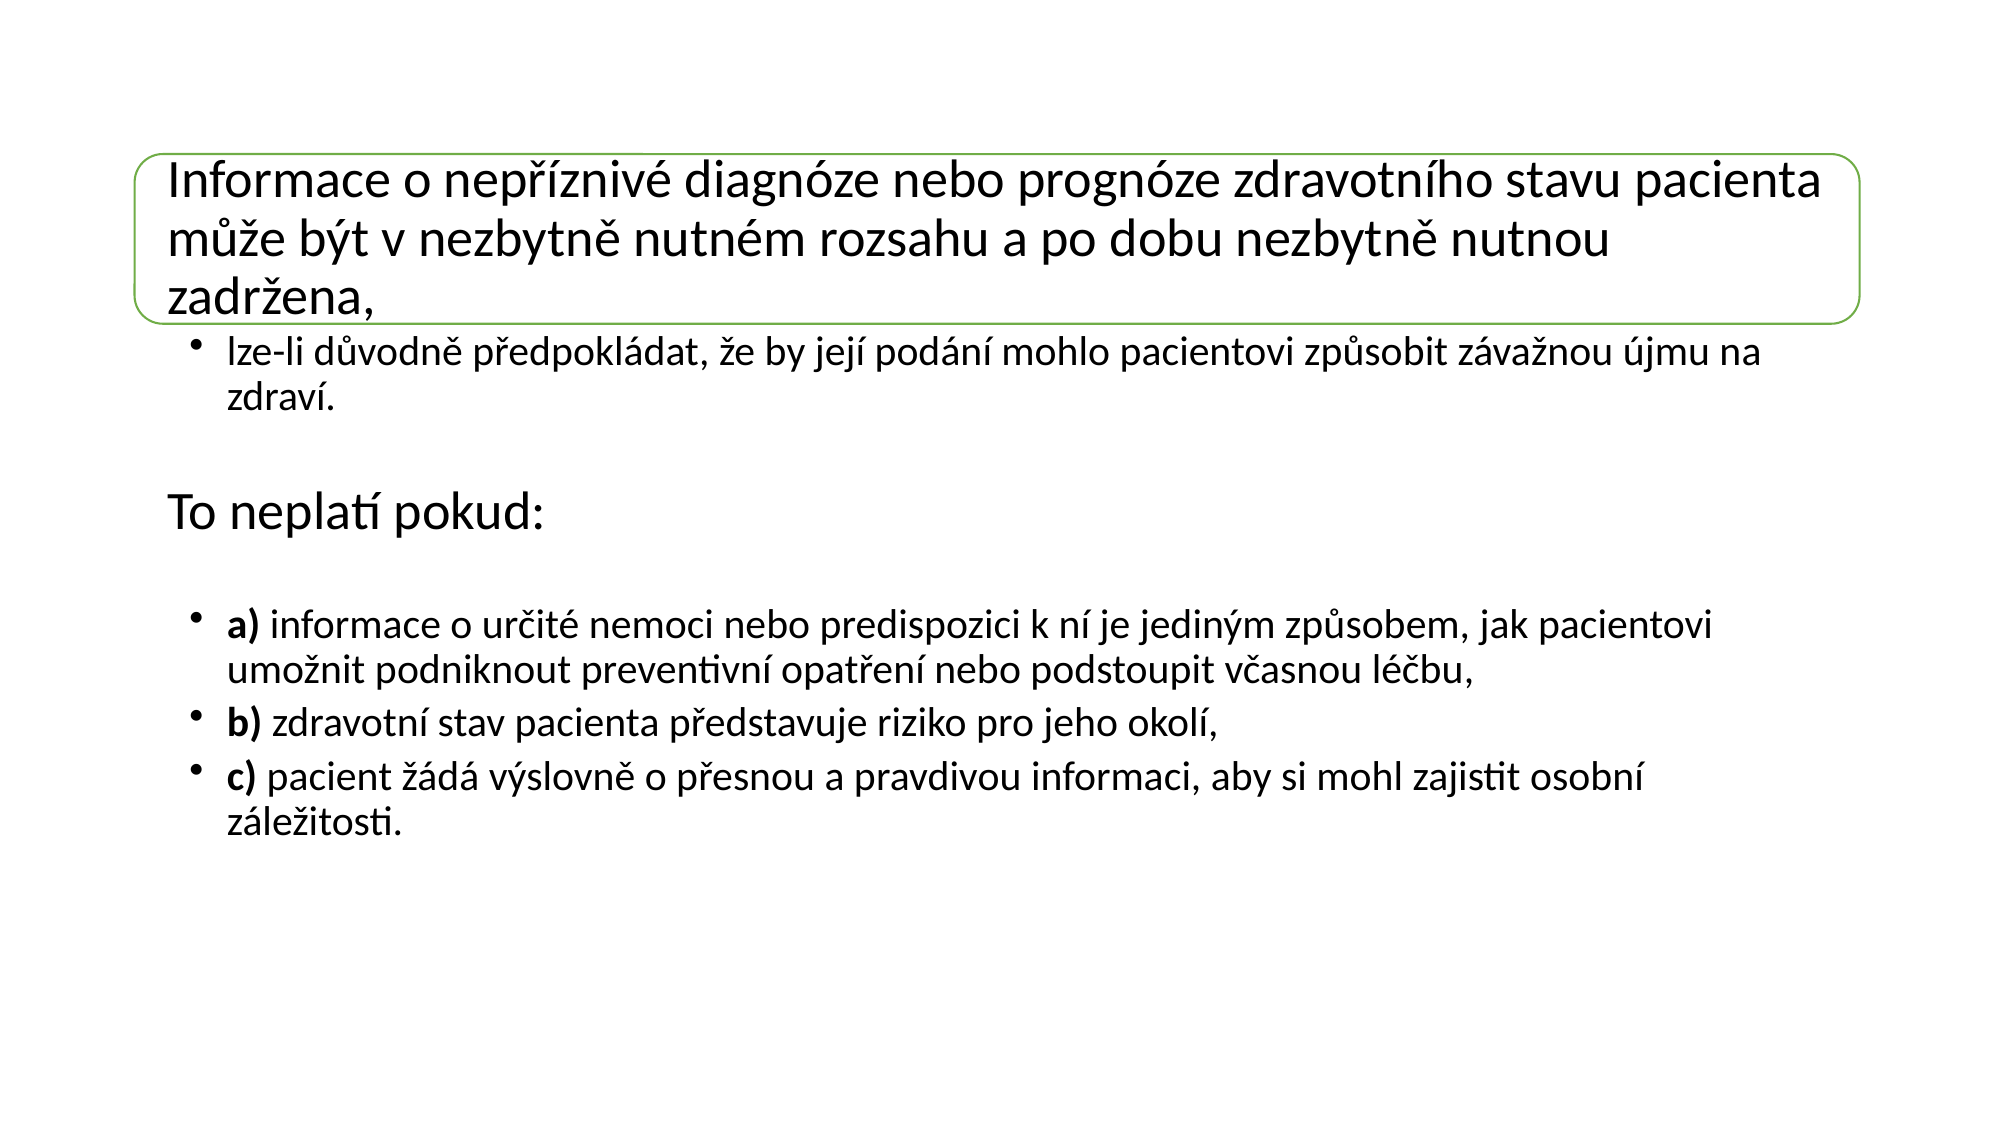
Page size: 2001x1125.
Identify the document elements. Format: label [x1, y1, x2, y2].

list [134, 126, 1860, 841]
